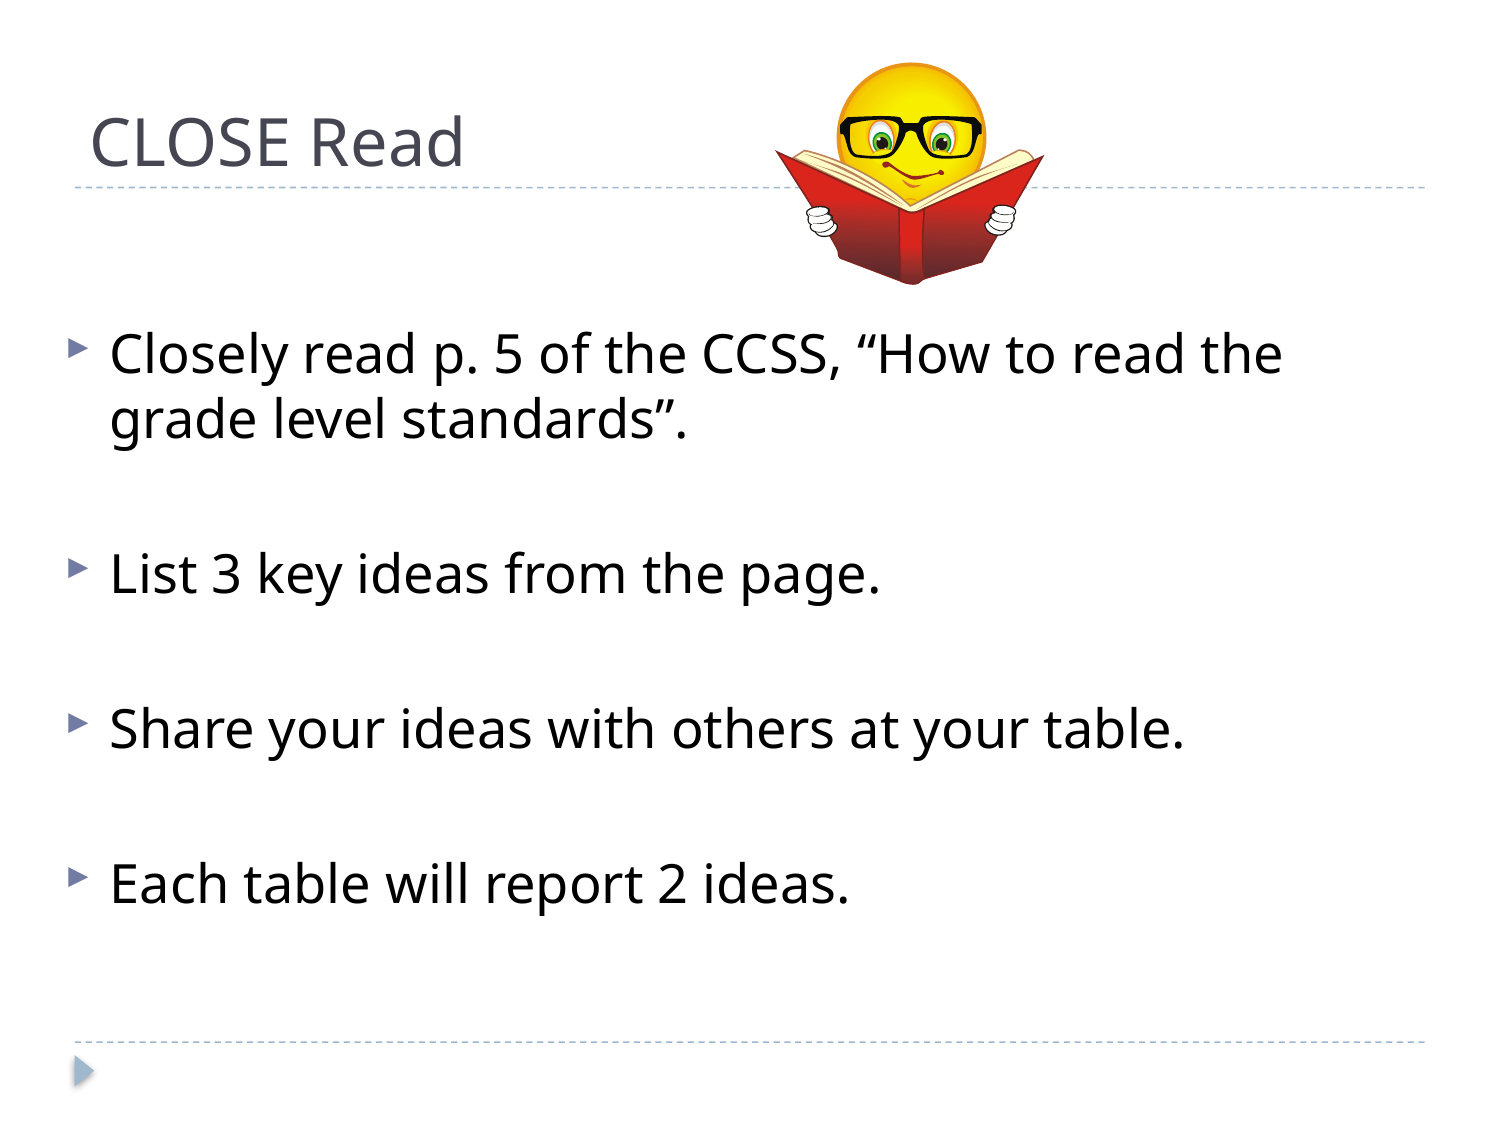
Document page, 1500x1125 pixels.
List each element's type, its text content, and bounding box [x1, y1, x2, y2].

picture [774, 62, 1045, 285]
list Closely read p. 5 of the CCSS, “How to read the grade level standards”. List 3 key ideas from the page. Share your ideas with others at your table. Each table will report 2 ideas. [50, 312, 1413, 1063]
title CLOSE Read [75, 24, 1425, 188]
